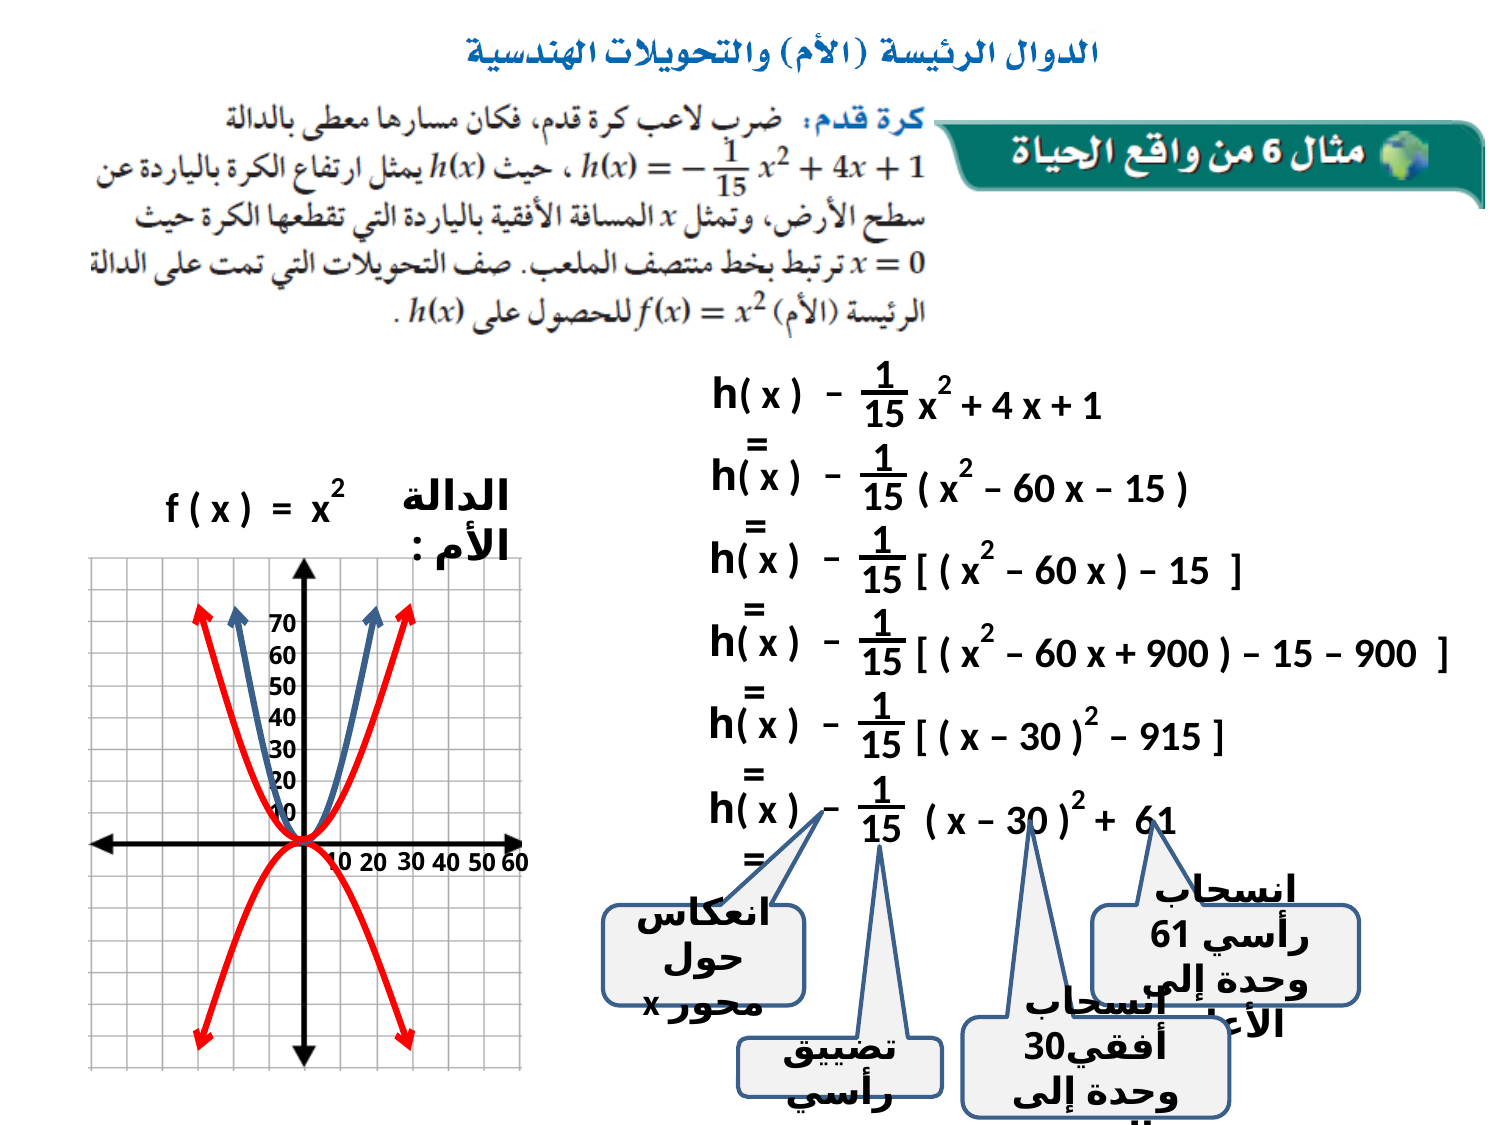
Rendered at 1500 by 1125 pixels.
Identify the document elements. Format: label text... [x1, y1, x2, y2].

picture [934, 120, 1485, 209]
text_box تضييق رأسي [735, 869, 945, 1099]
text_box f ( x ) = x2 [112, 461, 361, 541]
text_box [677, 587, 1471, 693]
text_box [678, 421, 1213, 503]
picture [90, 102, 931, 338]
text_box الدالة الأم : [324, 461, 526, 554]
text_box انعكاس حول محور x [600, 869, 807, 1008]
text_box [677, 754, 1282, 860]
text_box انسحاب أفقي30 وحدة إلى اليمين [960, 869, 1232, 1120]
picture [466, 30, 1099, 73]
text_box انسحاب رأسي 61 وحدة إلى الأعلى [1090, 869, 1362, 1008]
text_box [676, 670, 1282, 754]
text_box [680, 339, 1138, 420]
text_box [88, 555, 544, 1071]
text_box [677, 504, 1282, 586]
